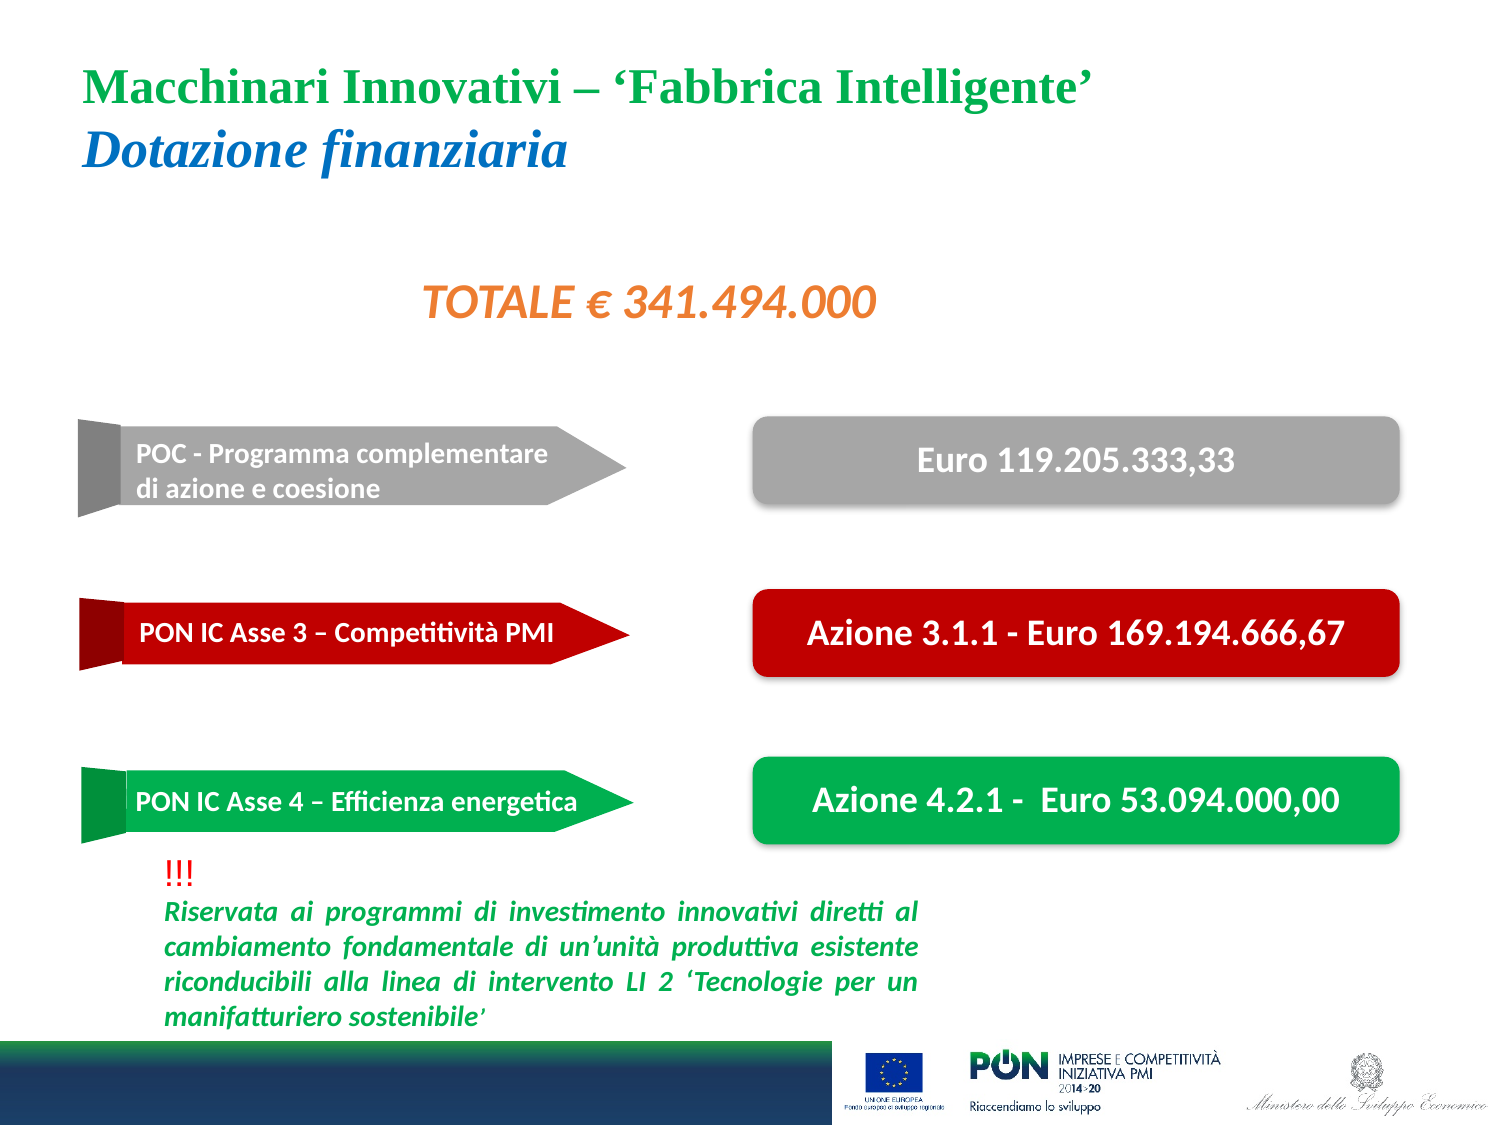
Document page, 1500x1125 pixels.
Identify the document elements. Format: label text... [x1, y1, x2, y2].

text_box [126, 770, 573, 774]
text_box PON IC Asse 4 – Efficienza energetica [122, 774, 609, 835]
picture [0, 1039, 1500, 1125]
text_box [81, 766, 127, 844]
text_box POC - Programma complementare di azione e coesione [121, 427, 589, 488]
text_box [609, 791, 634, 812]
text_box Azione 4.2.1 - Euro 53.094.000,00 [752, 756, 1400, 845]
text_box [77, 419, 121, 518]
text_box Riservata ai programmi di investimento innovativi diretti al cambiamento fondamentale di un’unità produttiva esistente riconducibili alla linea di intervento LI 2 ‘Tecnologie per un manifatturiero sostenibile’ [149, 844, 934, 1040]
text_box PON IC Asse 3 – Competitività PMI [124, 605, 725, 666]
text_box [589, 445, 627, 486]
text_box Euro 119.205.333,33 [752, 416, 1400, 505]
text_box [118, 488, 584, 506]
text_box [79, 597, 125, 671]
text_box Azione 3.1.1 - Euro 169.194.666,67 [752, 589, 1400, 677]
text_box TOTALE € 341.494.000 [406, 261, 891, 337]
text_box Macchinari Innovativi – ‘Fabbrica Intelligente’ Dotazione finanziaria [67, 45, 1460, 168]
